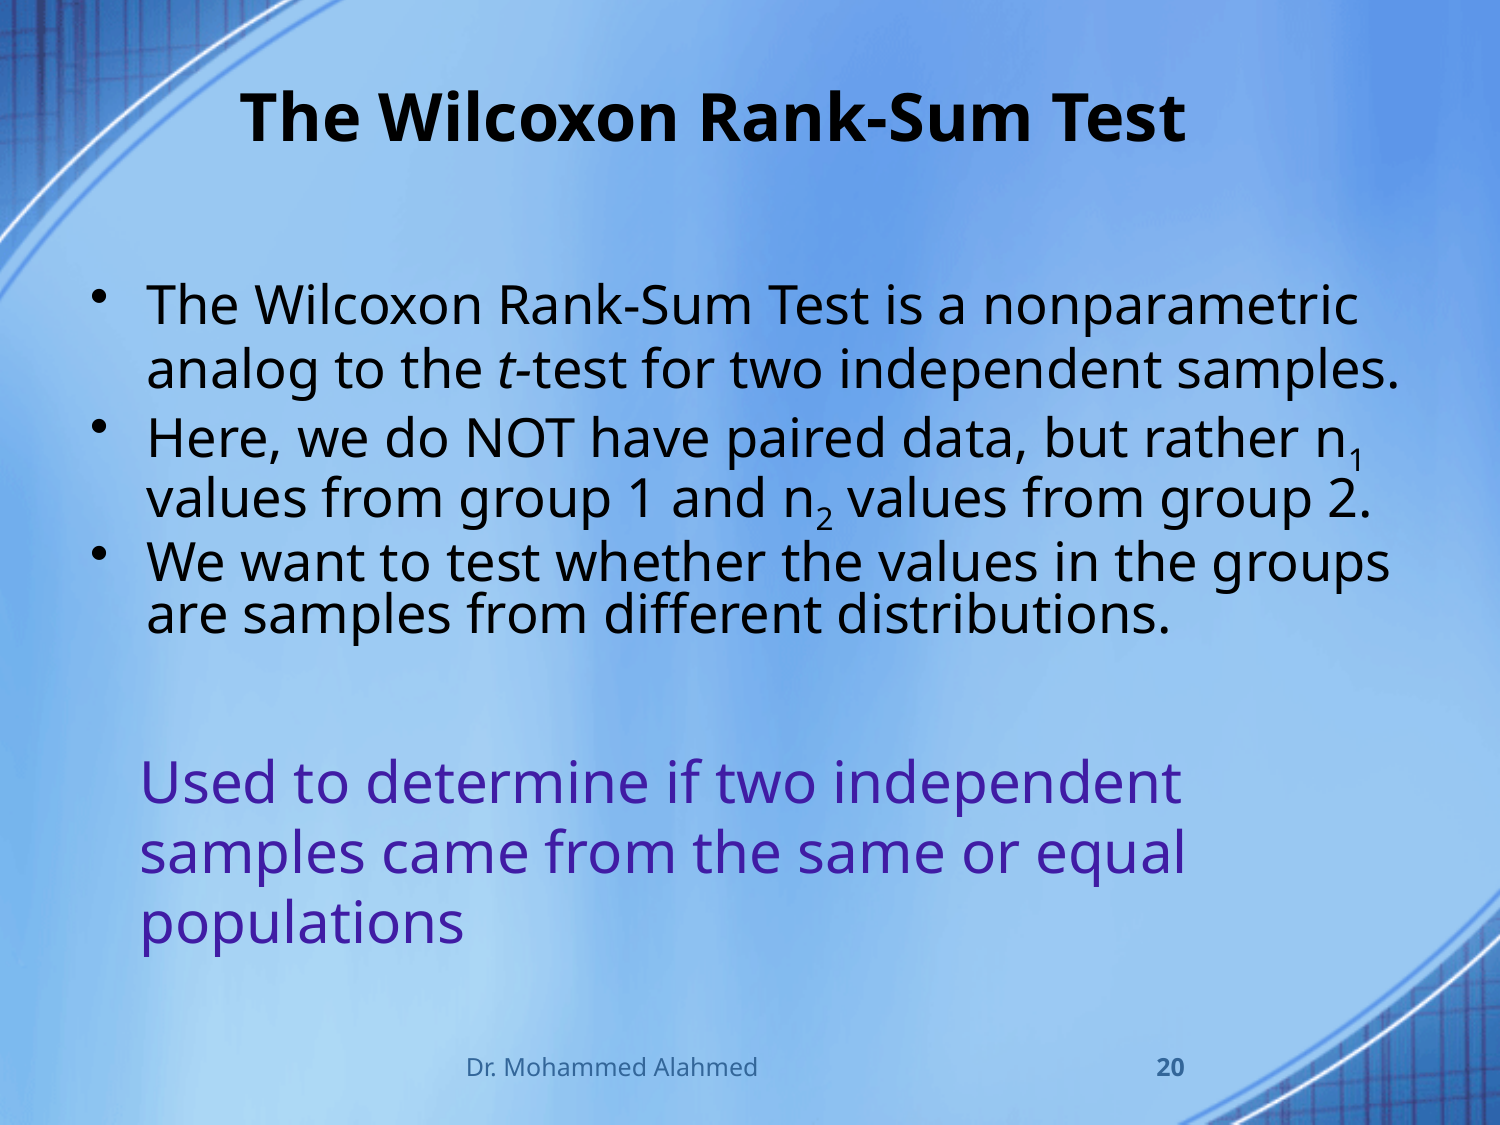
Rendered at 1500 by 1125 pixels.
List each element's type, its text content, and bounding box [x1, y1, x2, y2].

list The Wilcoxon Rank-Sum Test is a nonparametric analog to the t-test for two independent samples. Here, we do NOT have paired data, but rather n1 values from group 1 and n2 values from group 2. We want to test whether the values in the groups are samples from different distributions. [74, 262, 1426, 713]
picture [0, 0, 1500, 1125]
footer Dr. Mohammed Alahmed [374, 1037, 851, 1100]
slide_number 20 [887, 1037, 1201, 1100]
text_box Used to determine if two independent samples came from the same or equal populations [124, 737, 1388, 963]
title The Wilcoxon Rank-Sum Test [224, 62, 1351, 163]
